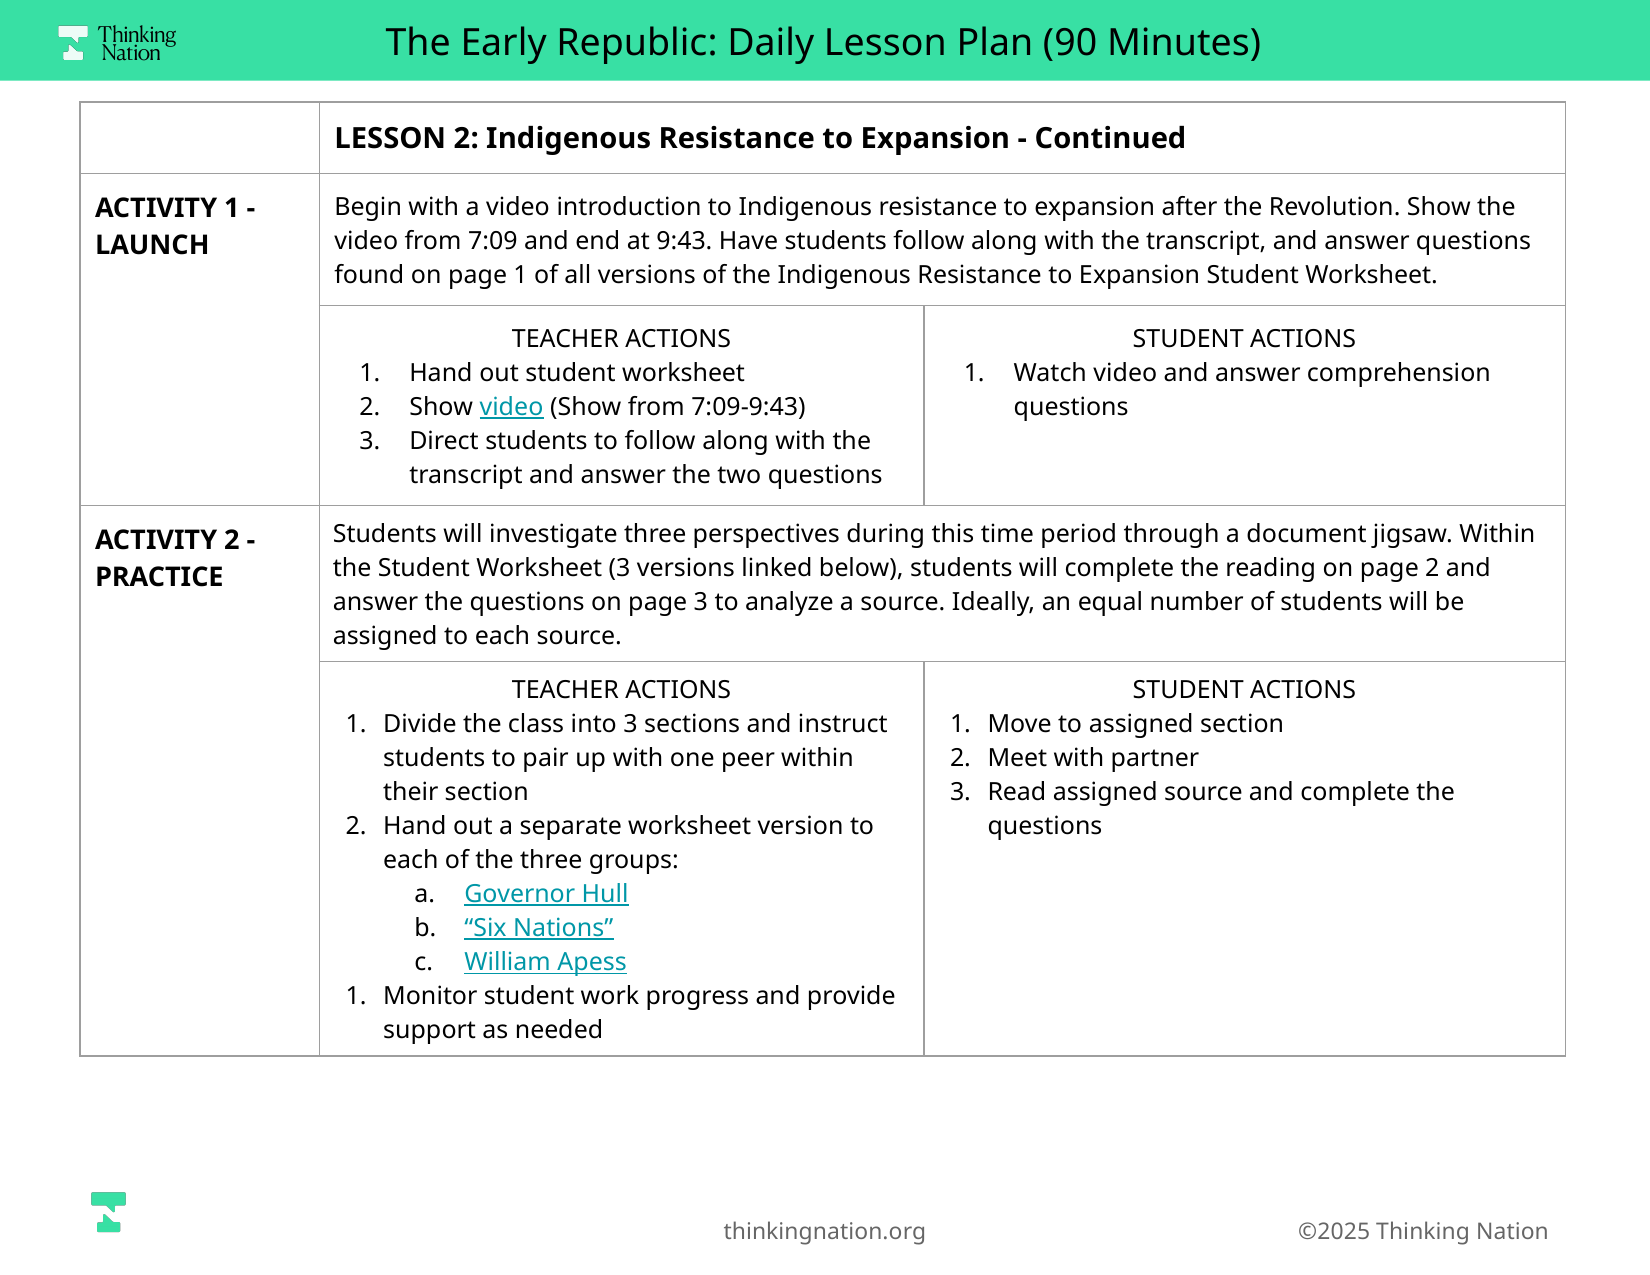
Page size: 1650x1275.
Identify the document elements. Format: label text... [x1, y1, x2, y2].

table_cell ACTIVITY 2 - PRACTICE [81, 506, 319, 1055]
text_box thinkingnation.org [629, 1200, 1021, 1240]
table_cell ACTIVITY 1 - LAUNCH [81, 174, 319, 505]
table_cell TEACHER ACTIONS Divide the class into 3 sections and instruct students to pair up with one peer within their section Hand out a separate worksheet version to each of the three groups: Governor Hull “Six Nations” William Apess Monitor student work progress and provide support as needed [320, 662, 923, 1055]
table_header LESSON 2: Indigenous Resistance to Expansion - Continued [320, 103, 1565, 173]
table_cell STUDENT ACTIONS Move to assigned section Meet with partner Read assigned source and complete the questions [925, 662, 1565, 1055]
text_box The Early Republic: Daily Lesson Plan (90 Minutes) [0, 0, 1650, 81]
text_box ©2025 Thinking Nation [1174, 1200, 1566, 1240]
table_cell Students will investigate three perspectives during this time period through a document jigsaw. Within the Student Worksheet (3 versions linked below), students will complete the reading on page 2 and answer the questions on page 3 to analyze a source. Ideally, an equal number of students will be assigned to each source. [320, 506, 1565, 661]
table_cell STUDENT ACTIONS Watch video and answer comprehension questions [925, 306, 1565, 505]
picture [80, 1184, 136, 1240]
table_header [81, 103, 319, 173]
picture [45, 14, 180, 71]
table_cell Begin with a video introduction to Indigenous resistance to expansion after the Revolution. Show the video from 7:09 and end at 9:43. Have students follow along with the transcript, and answer questions found on page 1 of all versions of the Indigenous Resistance to Expansion Student Worksheet. [320, 174, 1565, 305]
table_cell TEACHER ACTIONS Hand out student worksheet Show video (Show from 7:09-9:43) Direct students to follow along with the transcript and answer the two questions [320, 306, 923, 505]
